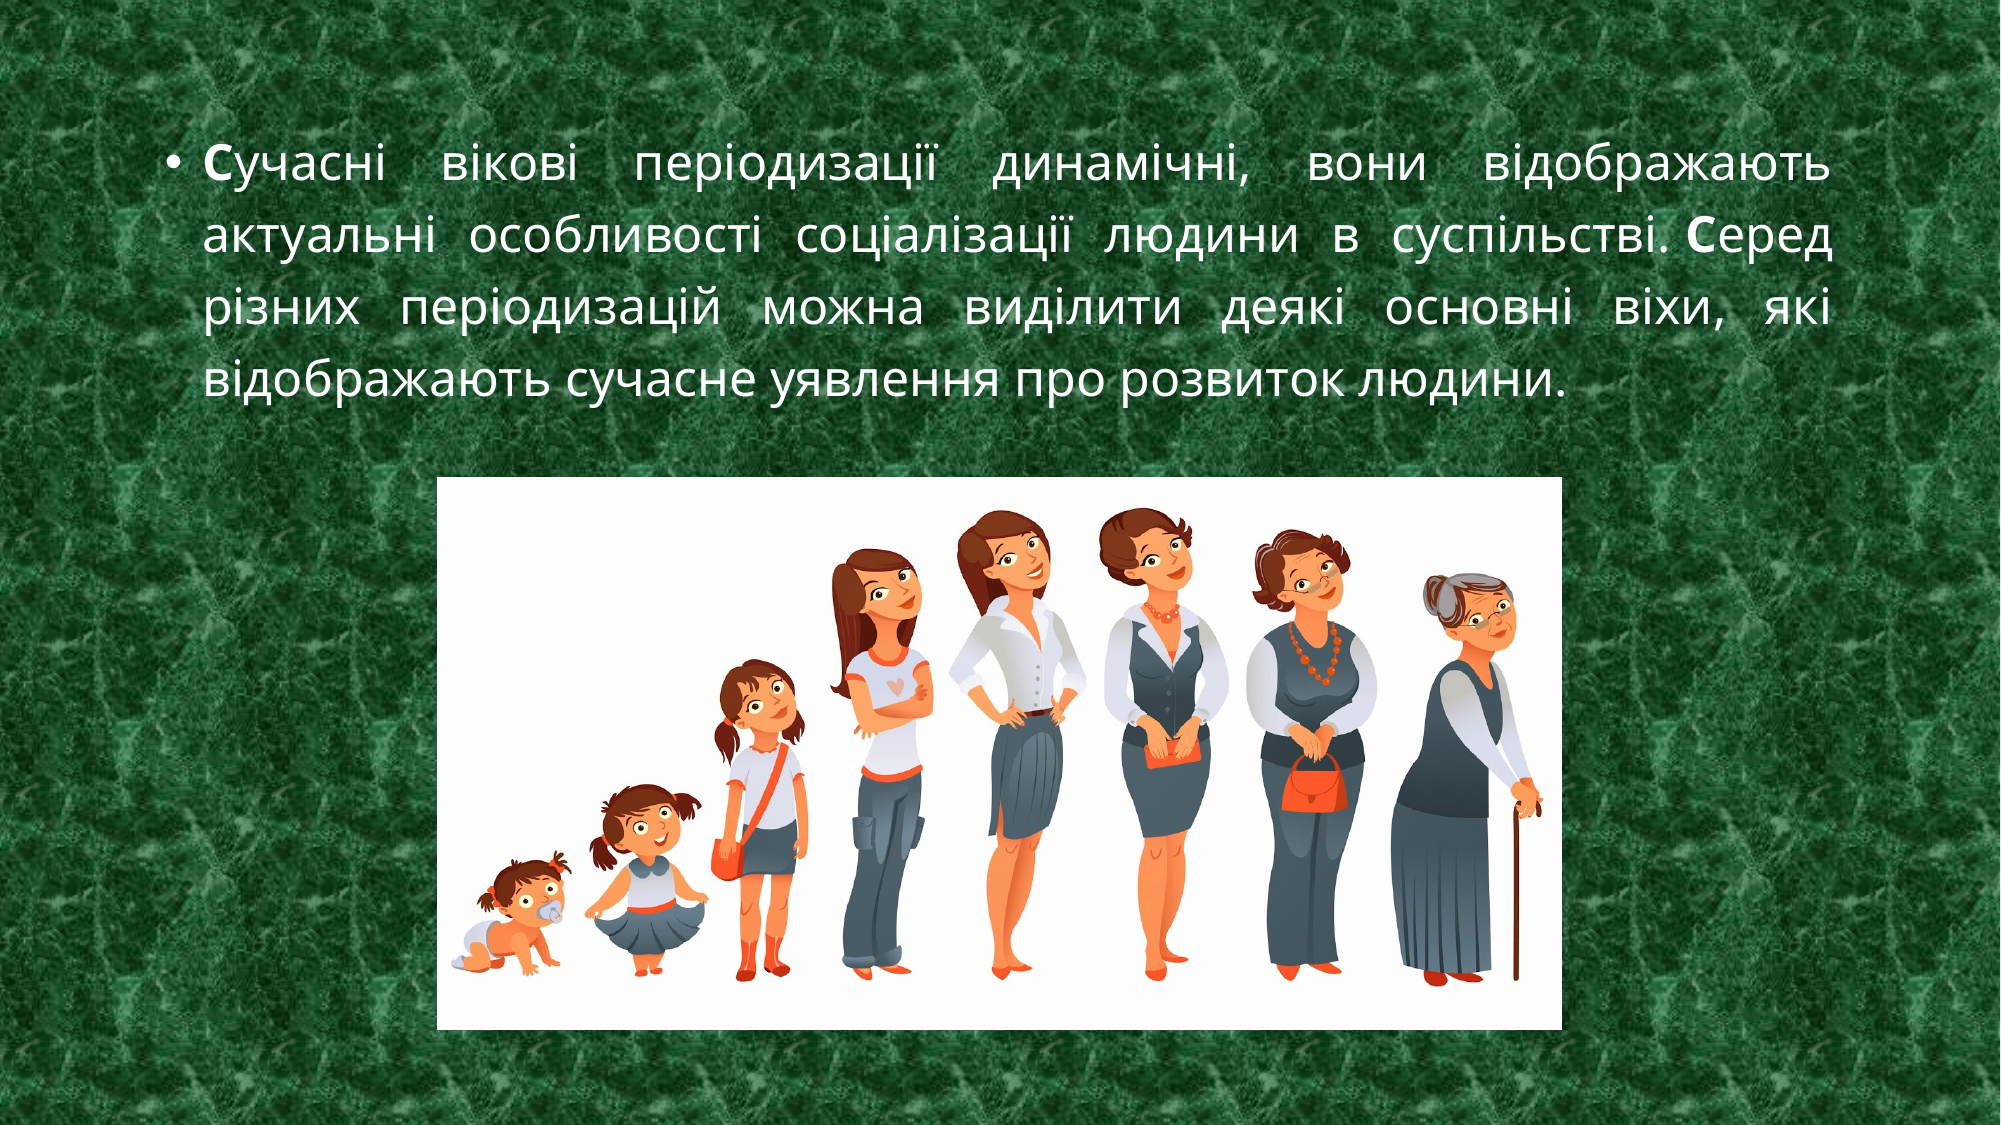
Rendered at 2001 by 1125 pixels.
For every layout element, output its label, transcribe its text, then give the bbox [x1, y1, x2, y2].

list Сучасні вікові періодизації динамічні, вони відображають актуальні особливості соціалізації людини в суспільстві. Серед різних періодизацій можна виділити деякі основні віхи, які відображають сучасне уявлення про розвиток людини. [149, 111, 1849, 878]
picture [0, 0, 2001, 1125]
